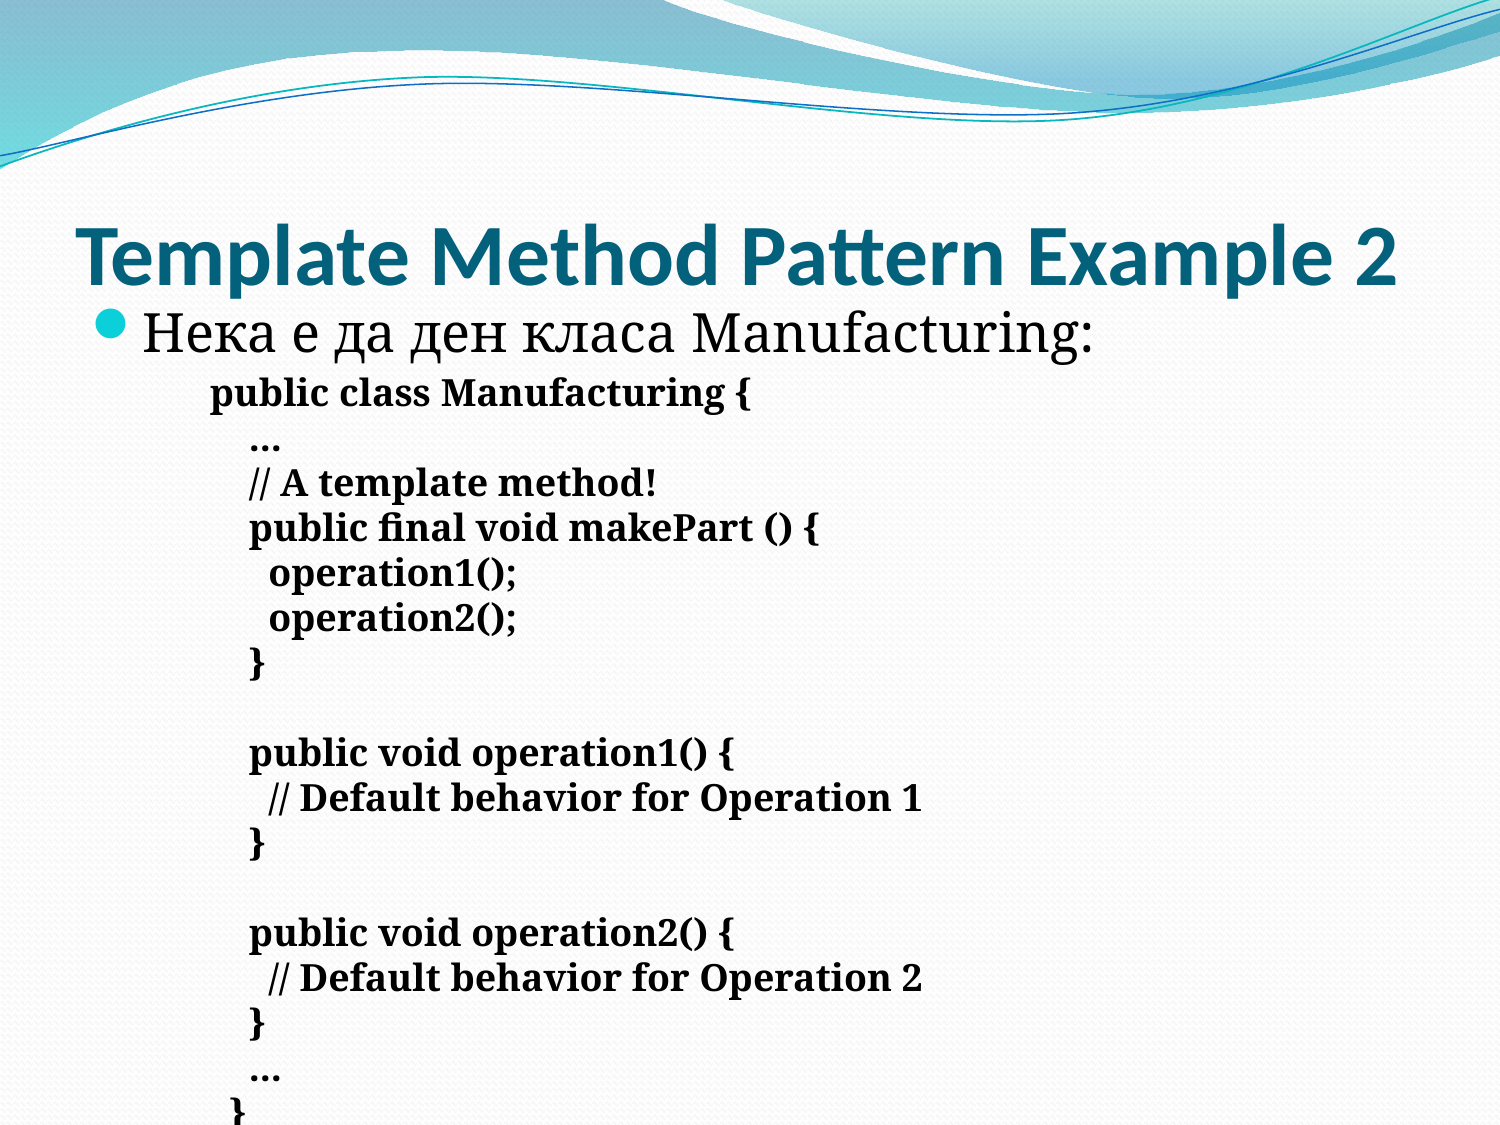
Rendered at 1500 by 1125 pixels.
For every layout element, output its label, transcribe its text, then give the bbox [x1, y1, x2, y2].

text_box public class Manufacturing { ... // A template method! public final void makePart () { operation1(); operation2(); } public void operation1() { // Default behavior for Operation 1 } public void operation2() { // Default behavior for Operation 2 } ... } [185, 361, 1355, 1125]
title Template Method Pattern Example 2 [75, 115, 1425, 303]
list Нека е да ден класа Manufacturing: [76, 290, 1427, 1011]
